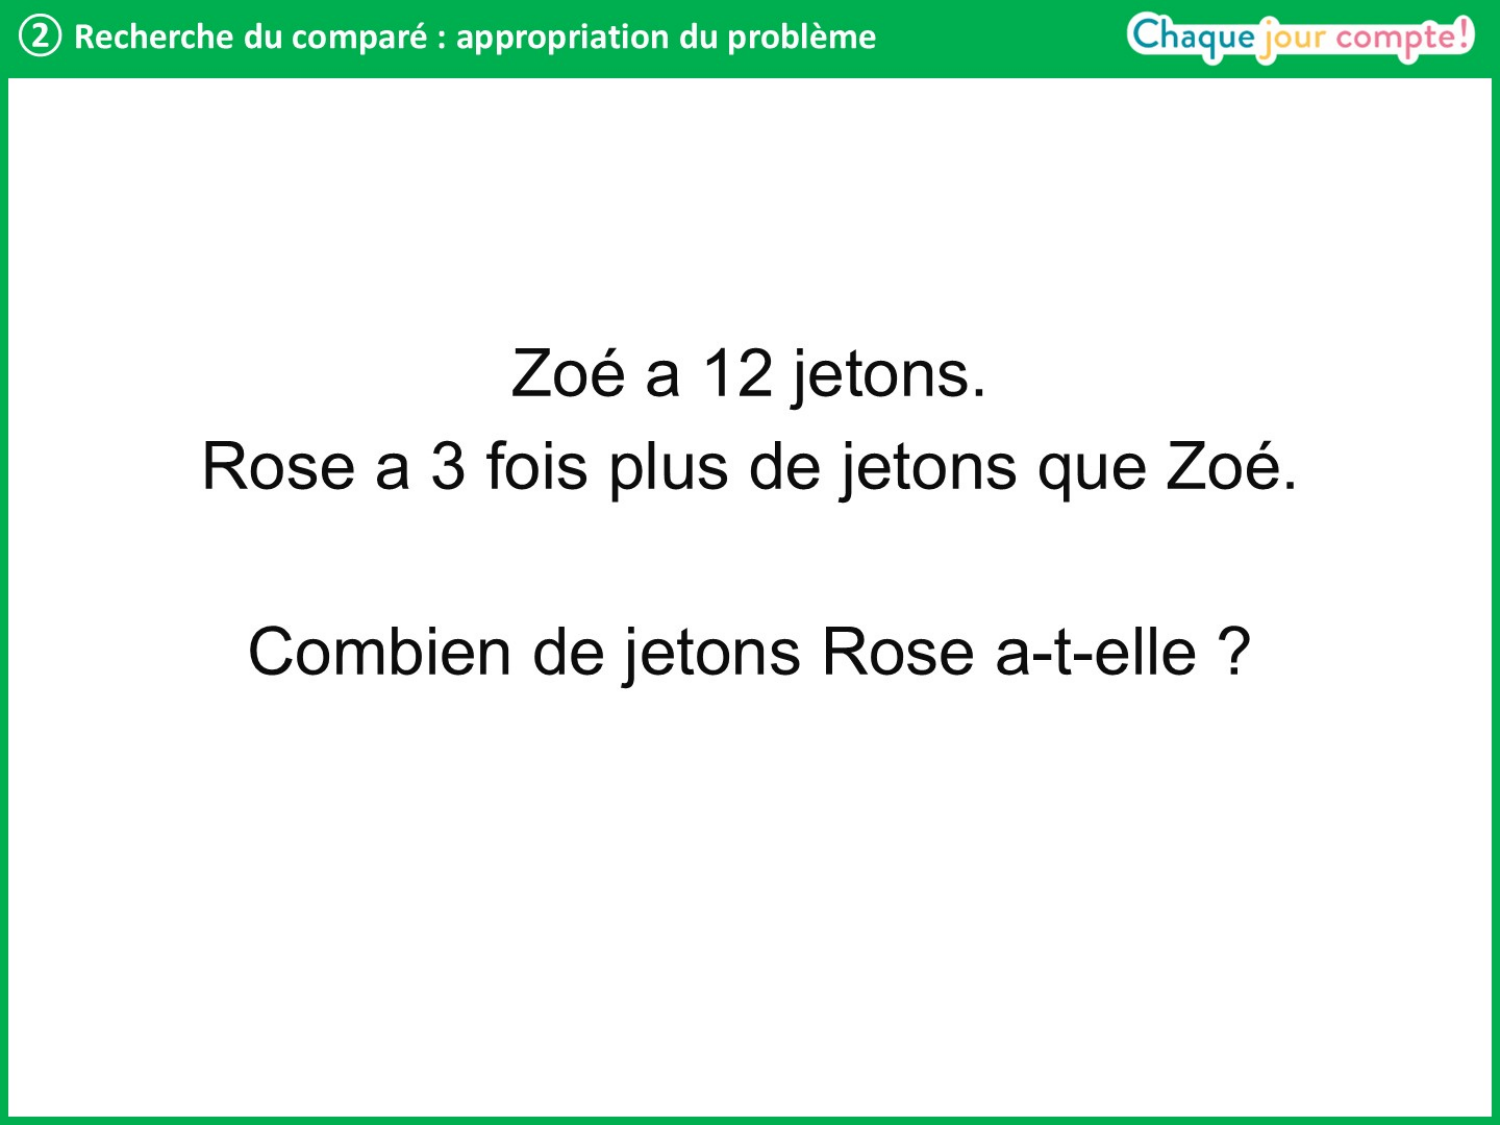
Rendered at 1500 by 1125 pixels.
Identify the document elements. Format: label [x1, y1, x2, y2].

list [0, 0, 1500, 1125]
